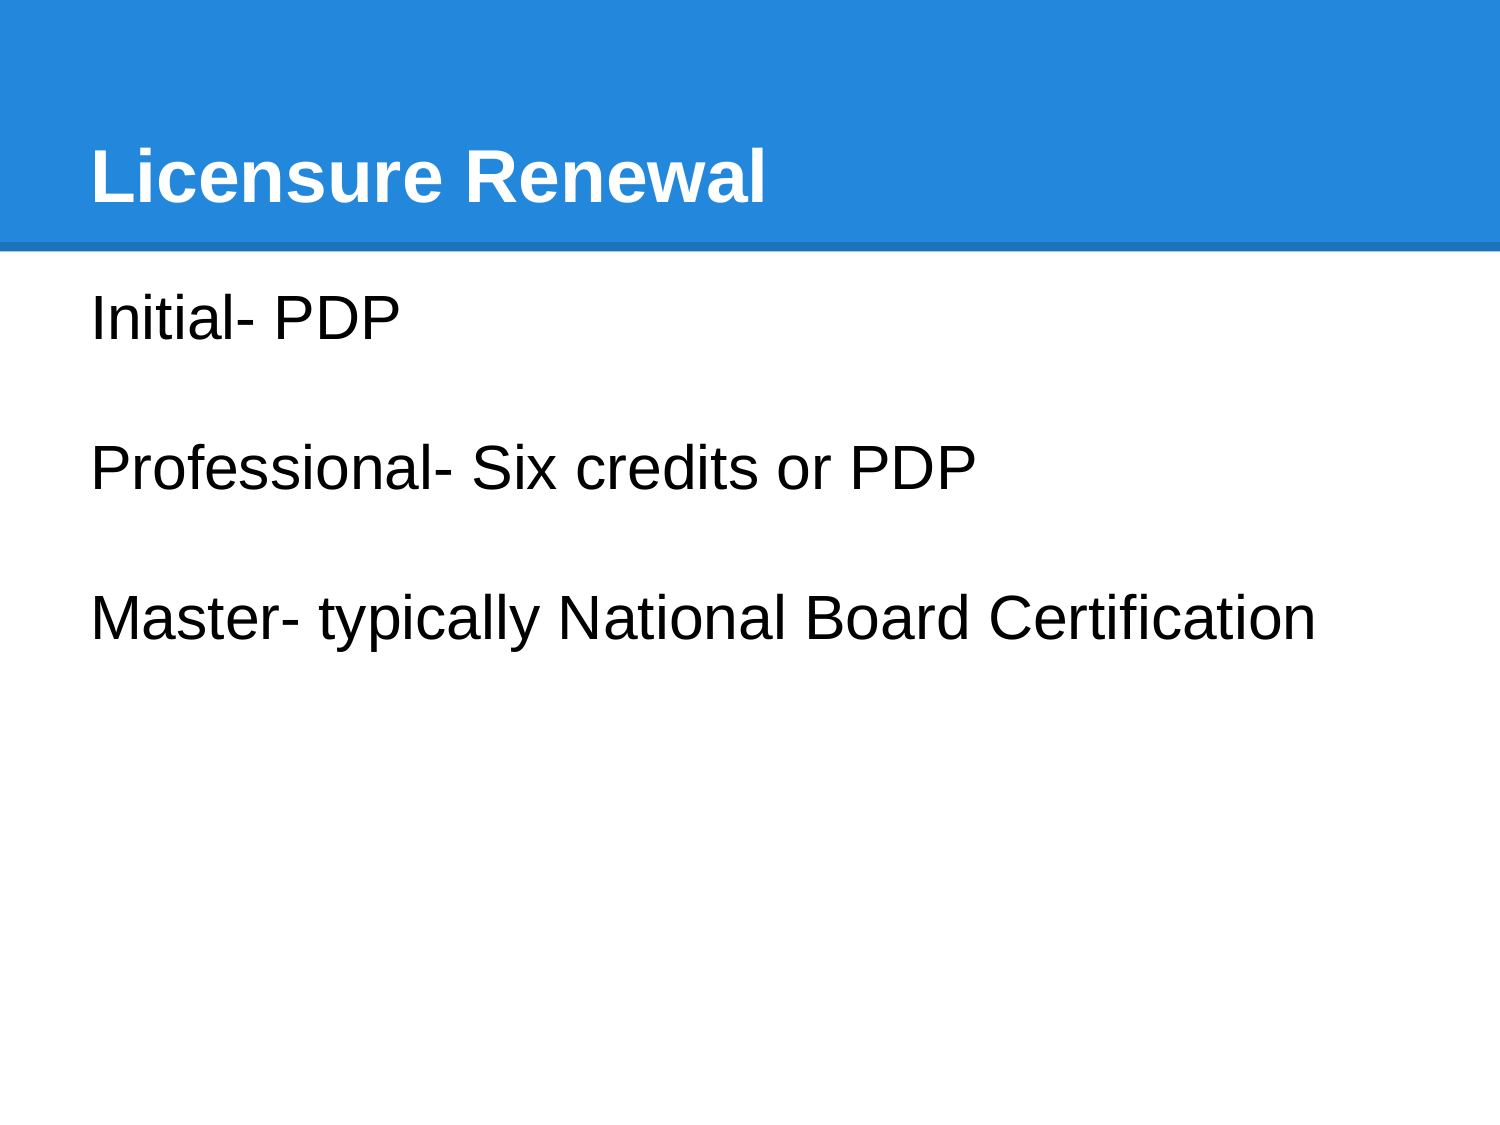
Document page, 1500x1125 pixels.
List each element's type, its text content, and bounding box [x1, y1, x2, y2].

list Initial- PDP Professional- Six credits or PDP Master- typically National Board Certification [75, 262, 1425, 1078]
title Licensure Renewal [75, 45, 1425, 233]
